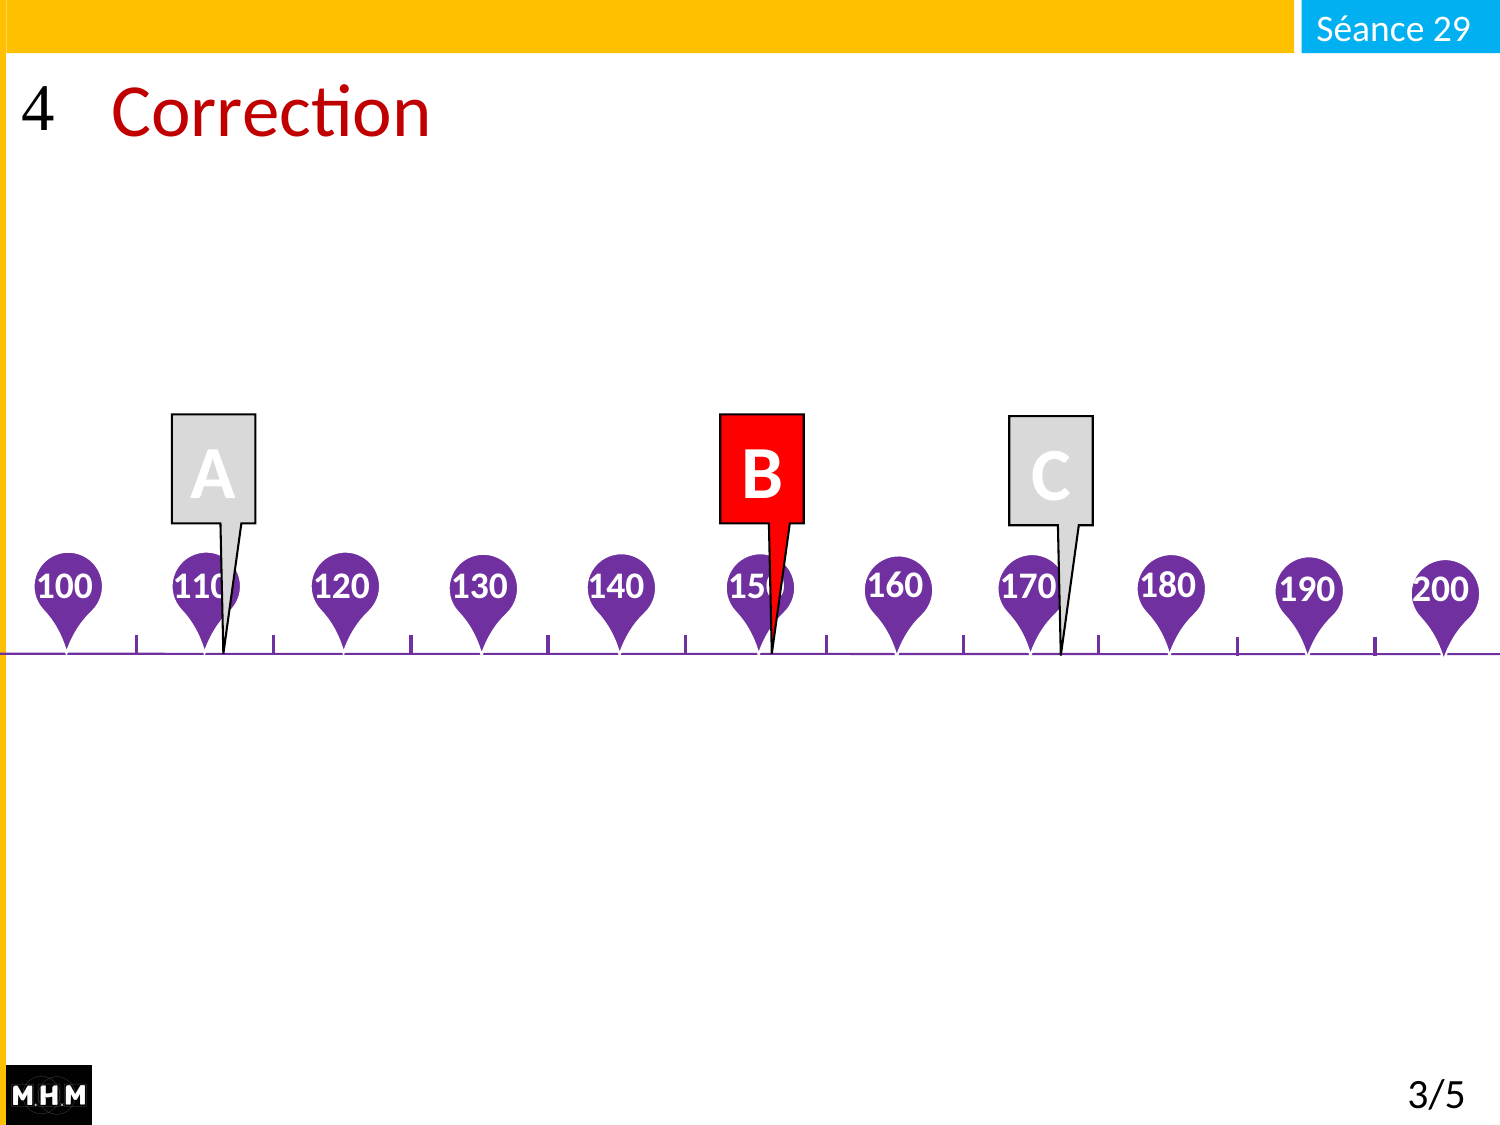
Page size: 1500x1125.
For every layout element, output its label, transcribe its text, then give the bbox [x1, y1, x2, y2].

text_box B [719, 413, 805, 551]
picture [6, 1065, 92, 1125]
text_box C [1008, 415, 1094, 551]
text_box A [170, 413, 257, 551]
list 3/5 [1373, 1064, 1500, 1125]
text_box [0, 551, 1500, 656]
title Correction [96, 60, 1391, 165]
